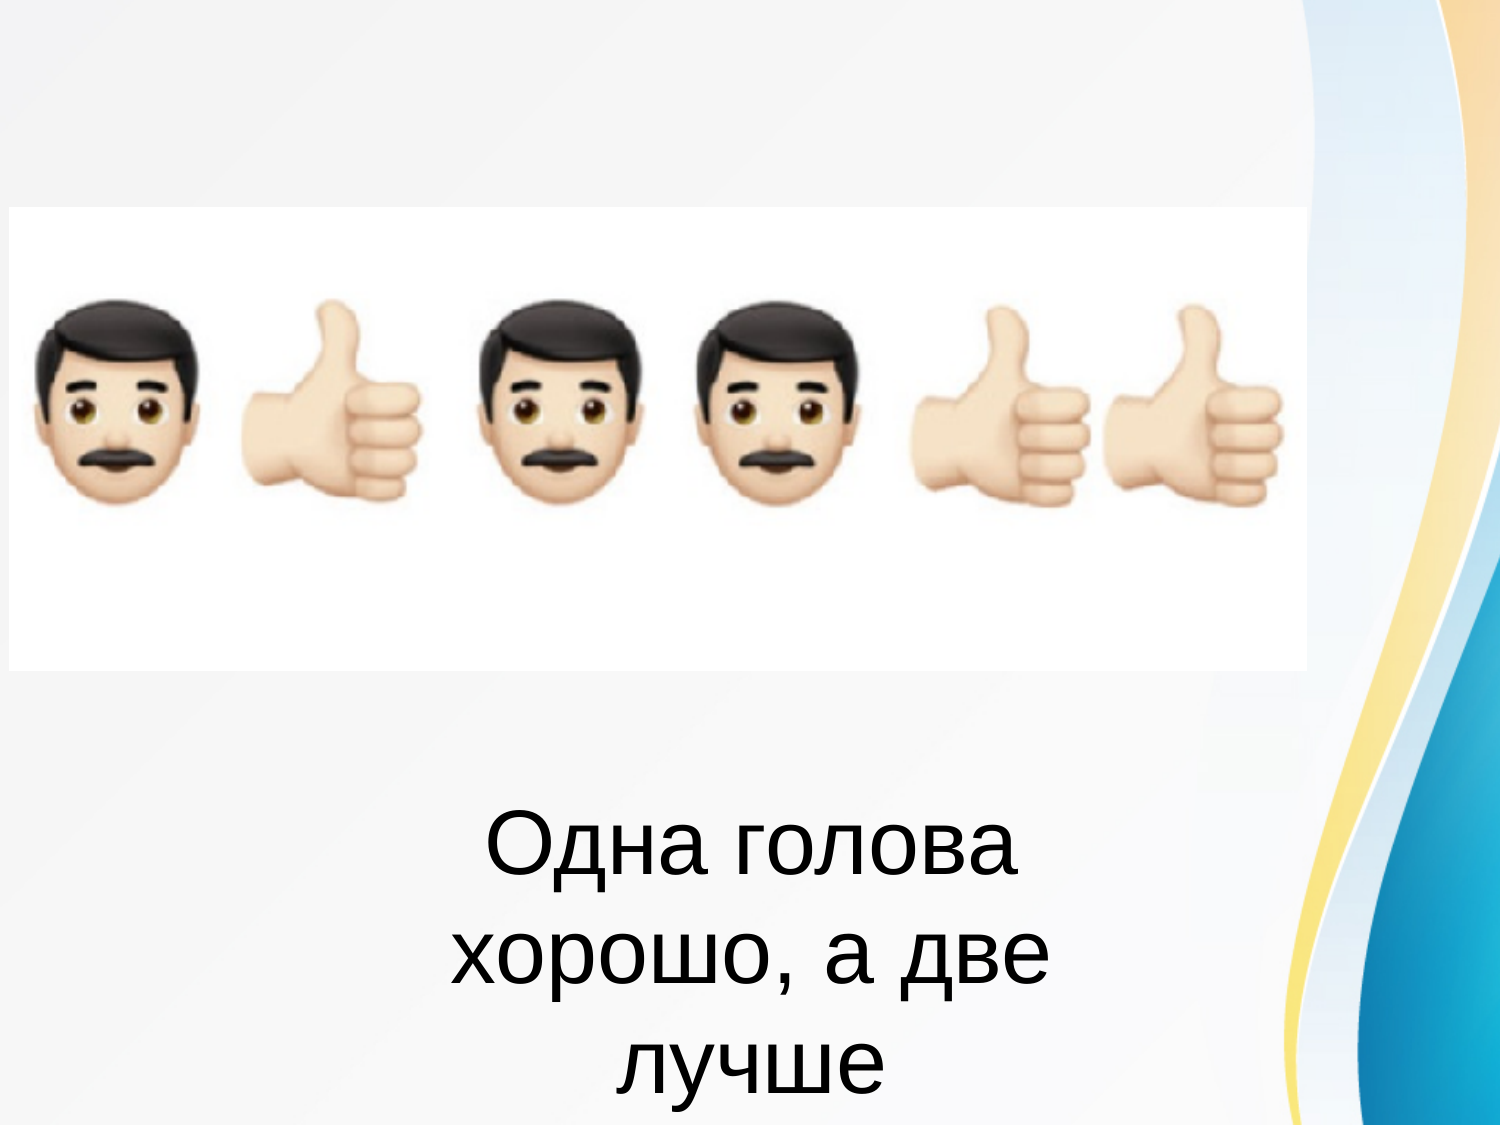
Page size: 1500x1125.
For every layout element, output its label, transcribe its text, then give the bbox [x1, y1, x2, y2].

text_box Одна голова хорошо, а две лучше [289, 775, 1215, 1068]
picture [0, 0, 1500, 1125]
